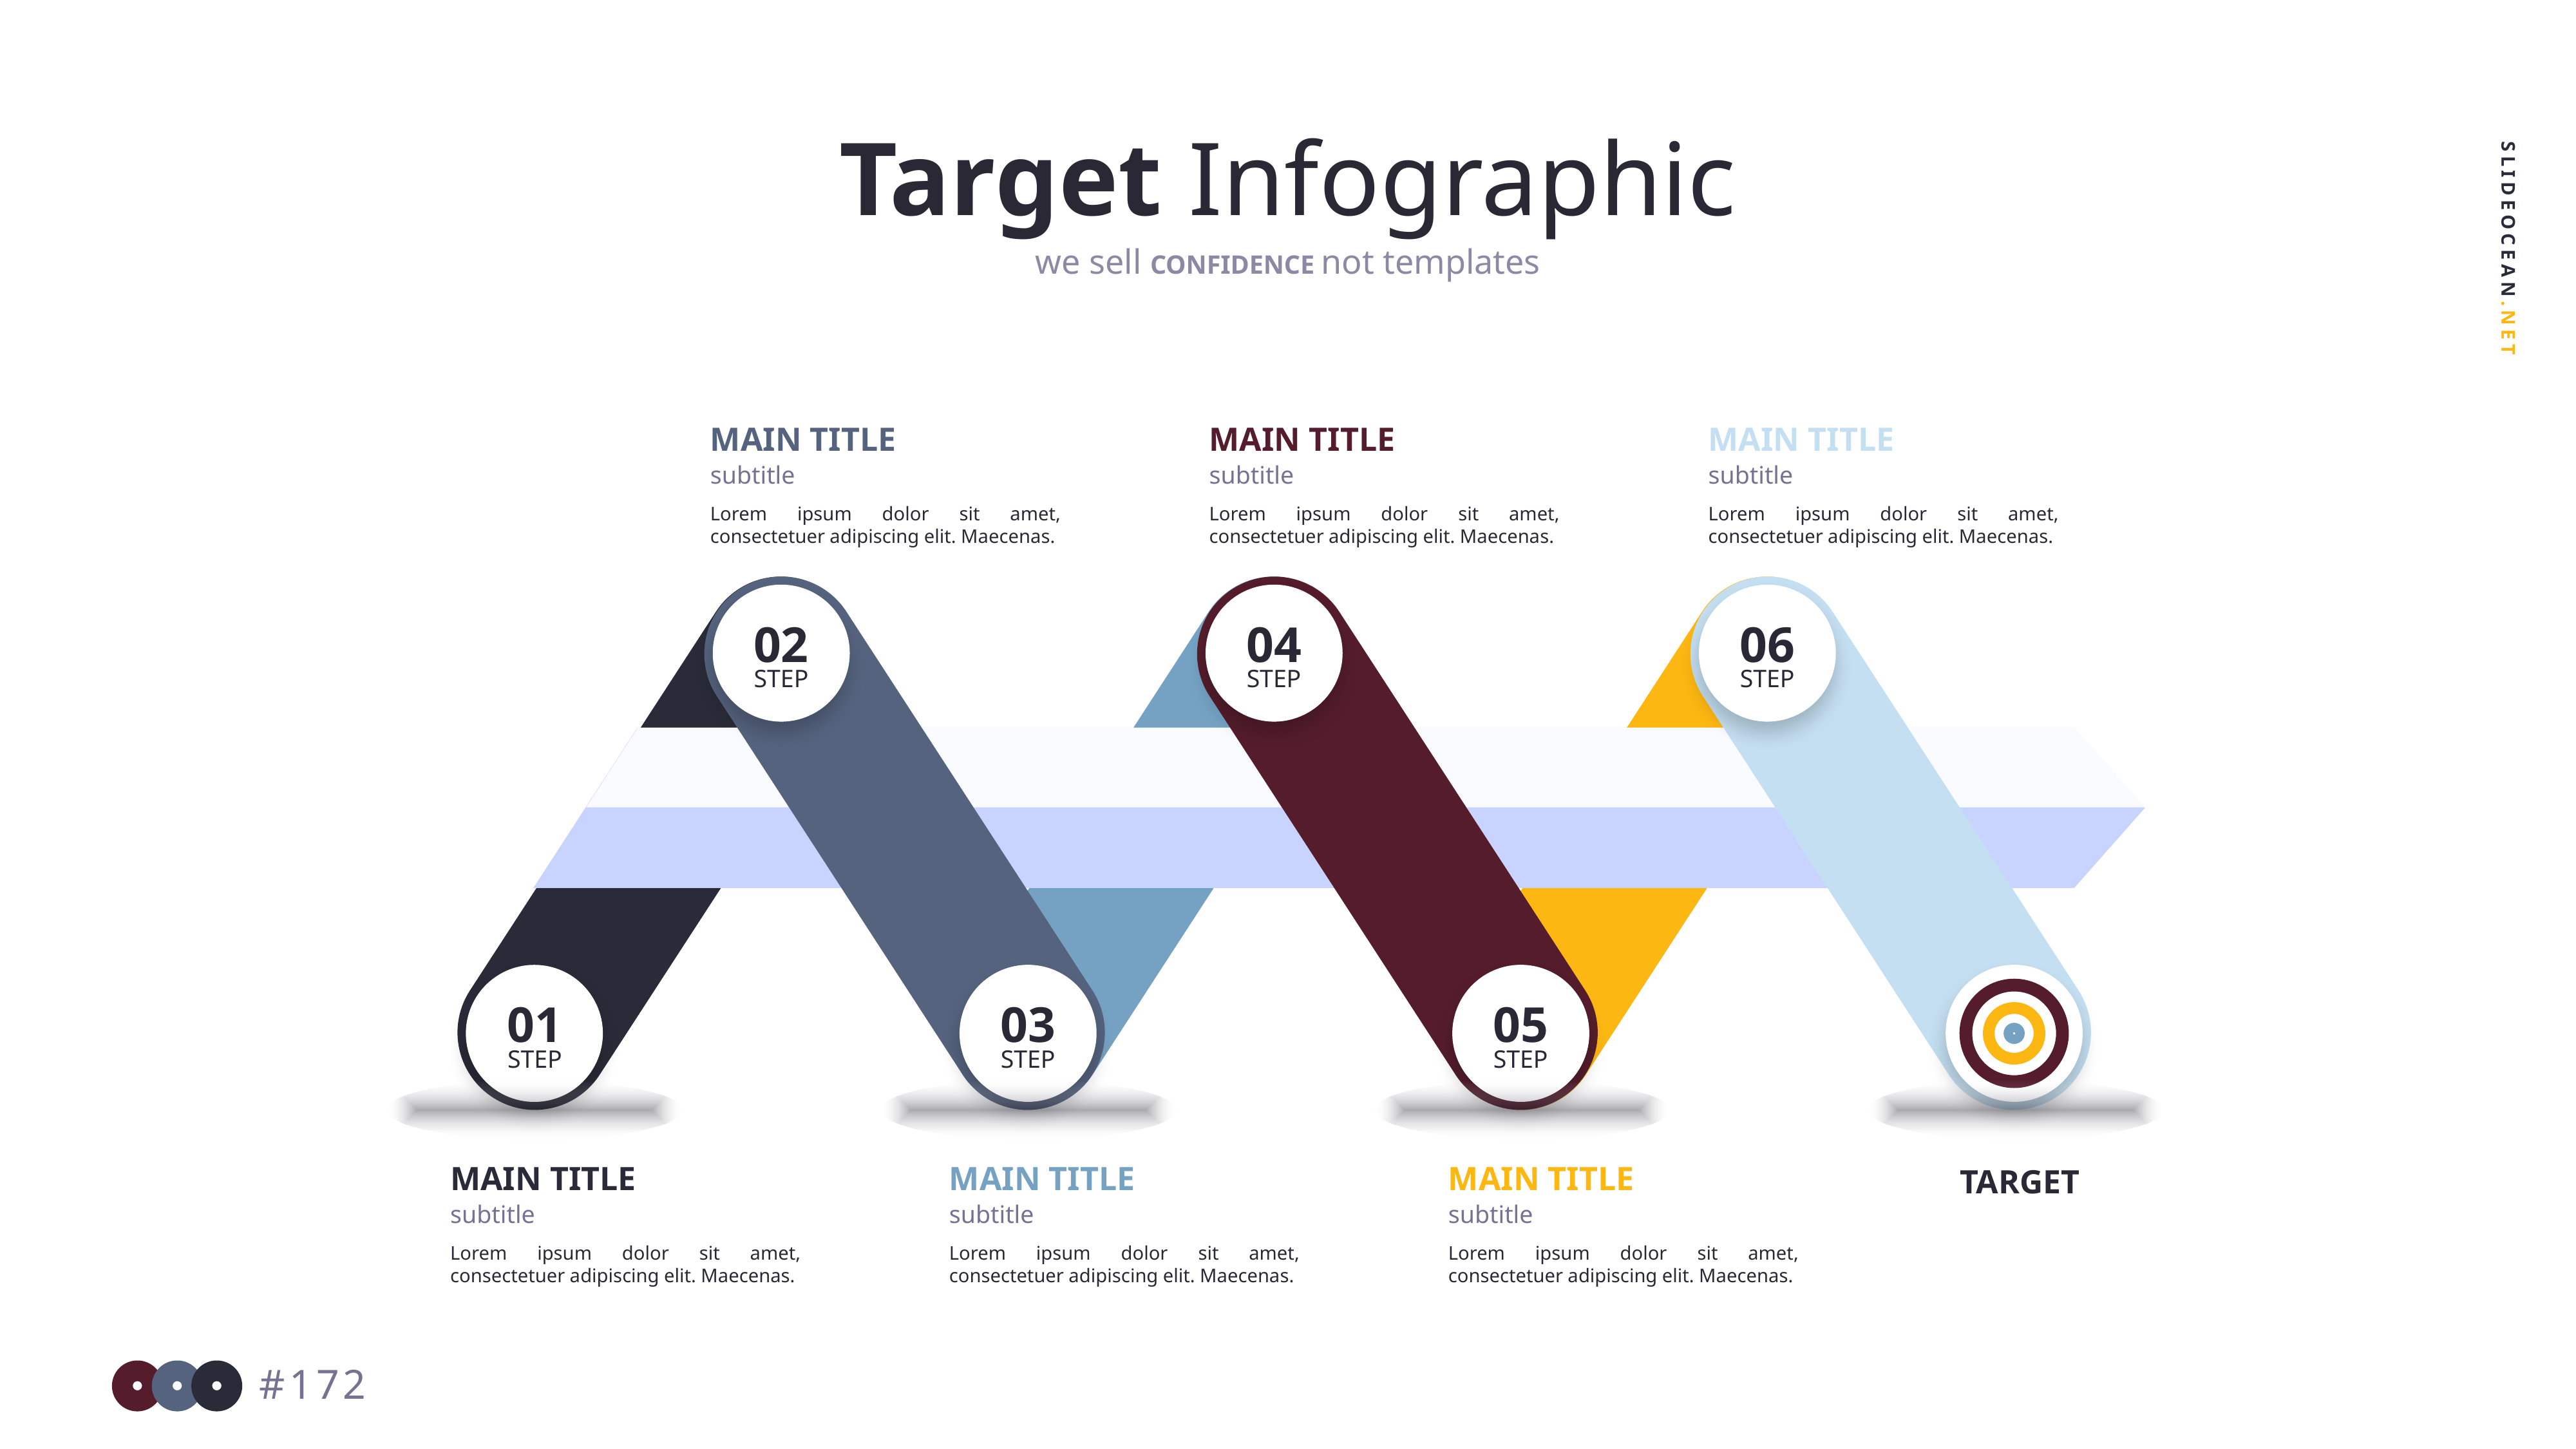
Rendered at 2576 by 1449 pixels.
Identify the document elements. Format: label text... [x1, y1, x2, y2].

text_box [712, 583, 851, 723]
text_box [1199, 417, 1570, 545]
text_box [1229, 608, 1319, 698]
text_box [1476, 989, 1566, 1078]
text_box [840, 889, 1106, 1057]
text_box [2002, 1021, 2026, 1045]
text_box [1698, 417, 2069, 545]
text_box [1521, 889, 1708, 1057]
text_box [700, 417, 1071, 545]
text_box [386, 1079, 683, 1141]
text_box [1204, 583, 1344, 723]
text_box [1451, 963, 1591, 1081]
text_box [1958, 978, 2070, 1079]
text_box [958, 963, 1098, 1080]
text_box #172 [259, 1359, 405, 1408]
text_box [1689, 575, 1909, 727]
text_box TARGET [1950, 1157, 2320, 1206]
text_box [703, 575, 923, 727]
text_box [1028, 889, 1215, 1056]
text_box we sell CONFIDENCE not templates [1026, 241, 1550, 285]
text_box [1132, 587, 1233, 727]
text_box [983, 989, 1073, 1078]
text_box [736, 608, 826, 698]
text_box [1944, 963, 2084, 1081]
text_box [1722, 608, 1812, 698]
text_box [1373, 1079, 1671, 1141]
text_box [440, 1156, 811, 1285]
text_box [1867, 1079, 2164, 1141]
text_box Target Infographic [829, 110, 1746, 241]
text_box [939, 1156, 1310, 1285]
text_box [879, 1079, 1177, 1141]
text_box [490, 989, 580, 1078]
text_box [1196, 575, 1416, 727]
text_box [1333, 889, 1599, 1057]
text_box [464, 963, 604, 1080]
text_box [456, 889, 722, 1056]
text_box [1826, 889, 2092, 1057]
text_box [1698, 583, 1837, 723]
text_box [1982, 1001, 2047, 1066]
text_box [533, 727, 2146, 889]
text_box [1625, 587, 1726, 727]
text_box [1438, 1156, 1809, 1285]
text_box [639, 585, 743, 727]
